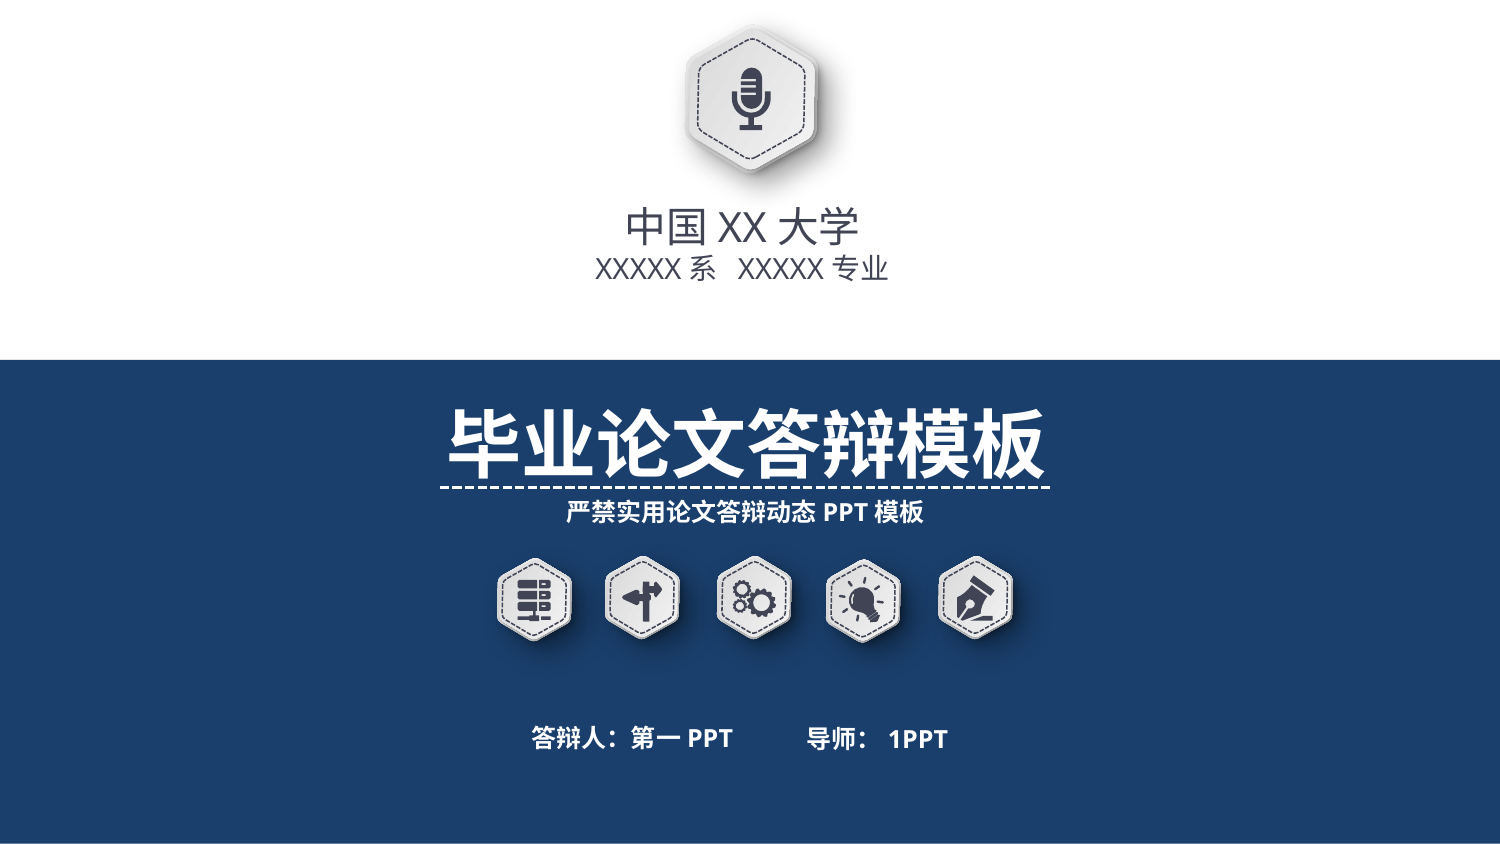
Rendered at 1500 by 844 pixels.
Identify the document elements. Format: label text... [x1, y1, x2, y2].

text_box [927, 561, 1037, 659]
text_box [821, 563, 905, 639]
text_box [934, 560, 1018, 635]
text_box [712, 560, 796, 635]
text_box 毕业论文答辩模板 [377, 397, 1114, 488]
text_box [677, 32, 826, 166]
text_box 中国XX大学 XXXXX系 XXXXX专业 [580, 193, 905, 293]
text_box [600, 560, 684, 635]
text_box [0, 358, 1500, 844]
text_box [488, 561, 926, 664]
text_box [732, 579, 777, 618]
text_box 答辩人：第一PPT [522, 718, 742, 757]
text_box 严禁实用论文答辩动态PPT模板 [475, 497, 1016, 527]
text_box 导师：1PPT [798, 719, 1060, 758]
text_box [492, 562, 576, 638]
